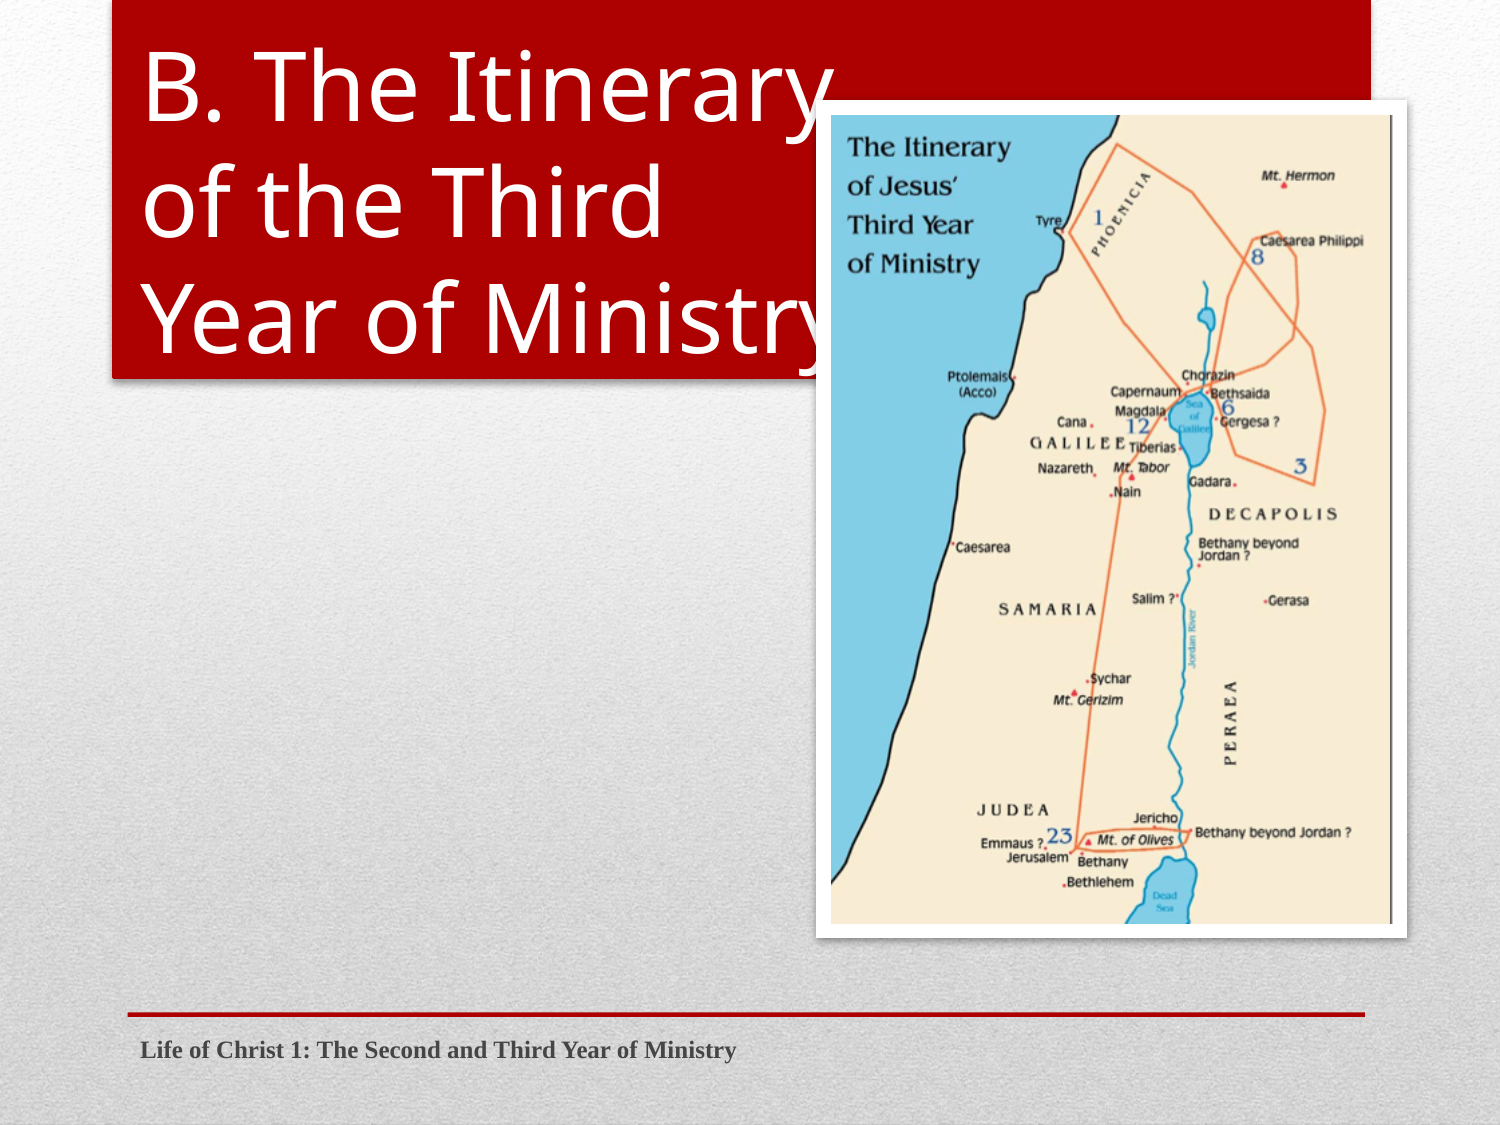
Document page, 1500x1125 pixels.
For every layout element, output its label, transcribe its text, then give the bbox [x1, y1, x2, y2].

picture [829, 113, 1394, 925]
title B. The Itinerary of the Third Year of Ministry [125, 16, 1238, 381]
footer Life of Christ 1: The Second and Third Year of Ministry [125, 1018, 925, 1079]
text_box [112, 0, 1371, 379]
